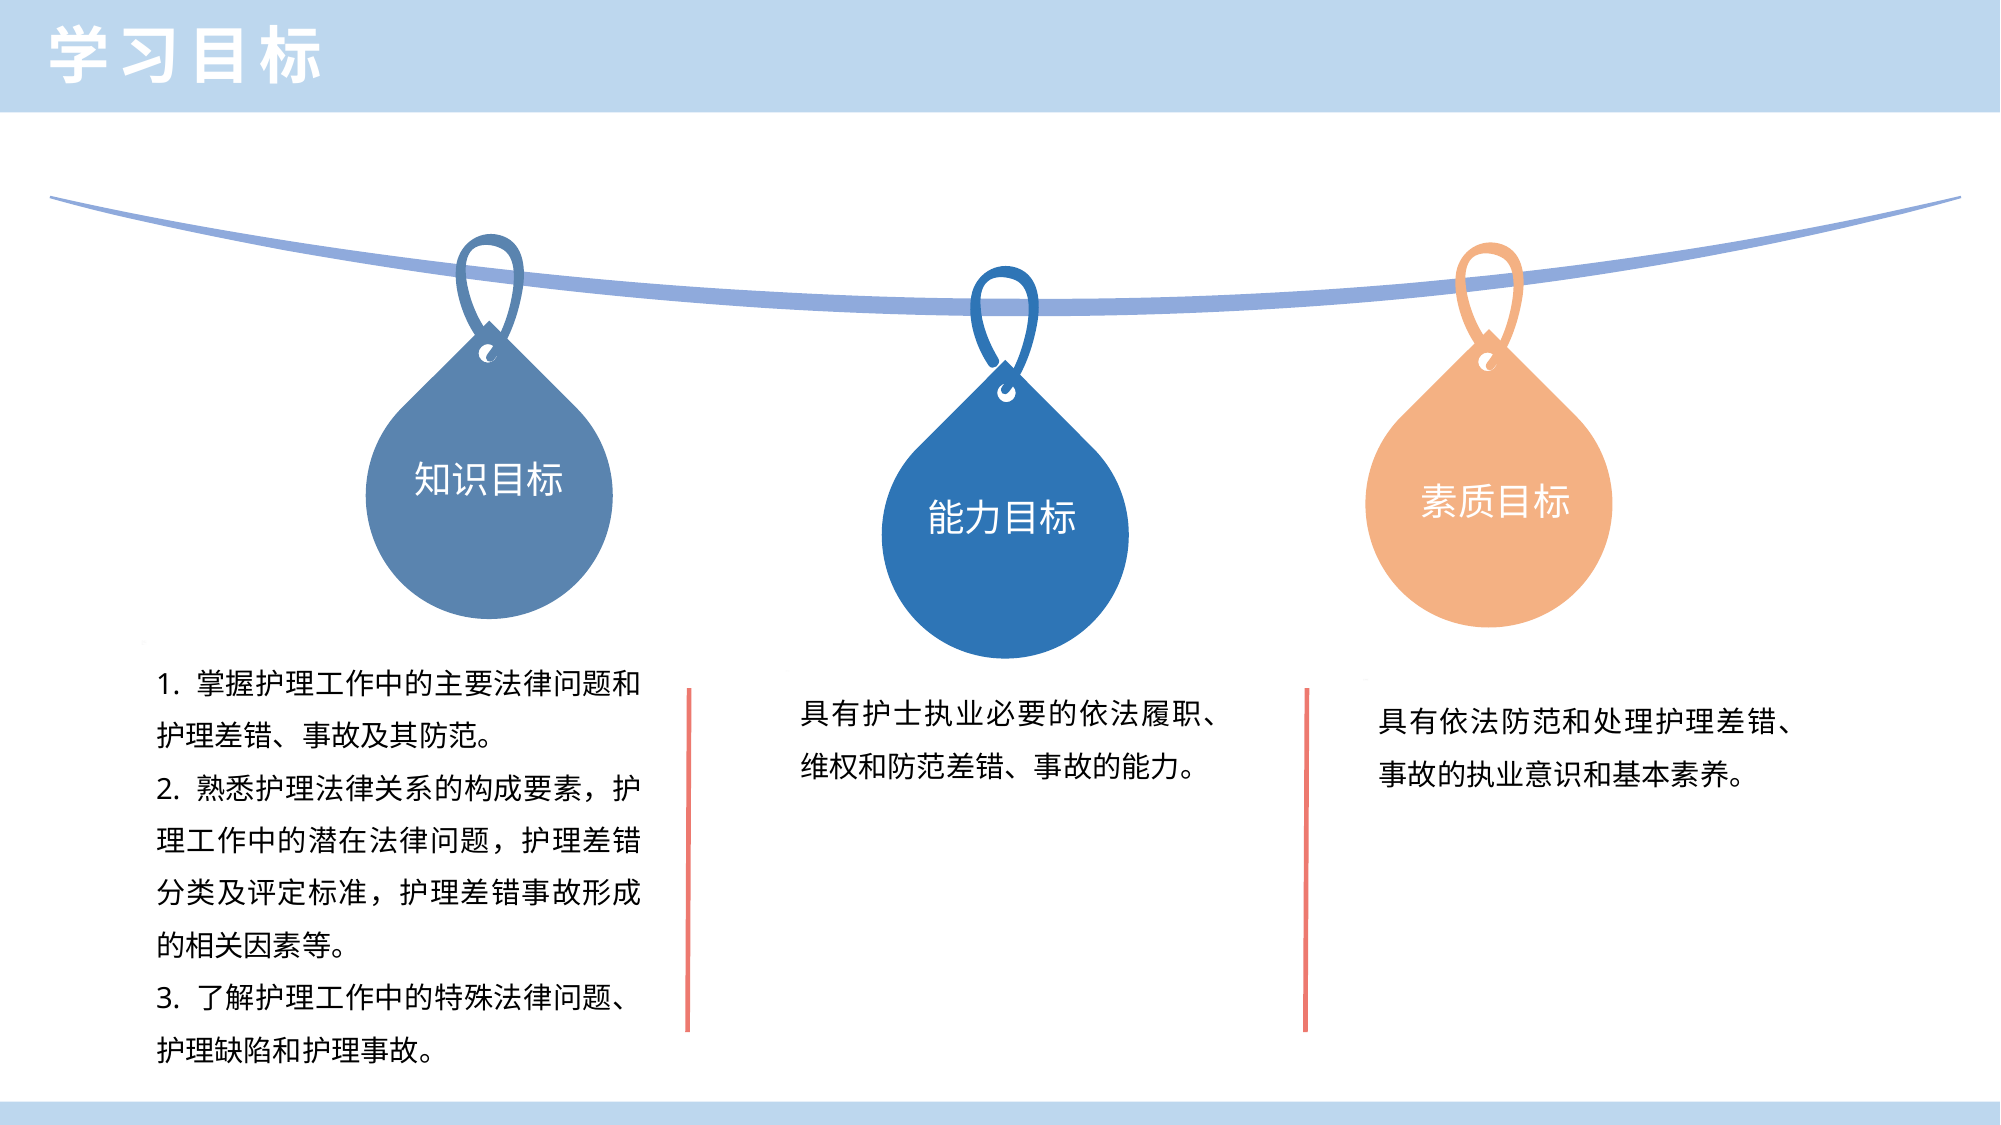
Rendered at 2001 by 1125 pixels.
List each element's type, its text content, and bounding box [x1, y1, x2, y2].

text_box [353, 228, 625, 632]
text_box 学习目标 [35, 9, 334, 97]
text_box [625, 281, 869, 314]
text_box 具有护士执业必要的依法履职、维权和防范差错、事故的能力。 [785, 670, 1249, 791]
text_box [1141, 287, 1353, 315]
text_box [49, 195, 353, 262]
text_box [869, 260, 1141, 671]
text_box 1. 掌握护理工作中的主要法律问题和护理差错、事故及其防范。 2. 熟悉护理法律关系的构成要素，护理工作中的潜在法律问题，护理差错分类及评定标准，护理差错事故形成的相关因素等。 3. 了解护理工作中的特殊法律问题、护理缺陷和护理事故。 [141, 640, 658, 1075]
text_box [1353, 236, 1625, 640]
text_box 具有依法防范和处理护理差错、事故的执业意识和基本素养。 [1363, 678, 1794, 799]
text_box [1625, 195, 1962, 271]
